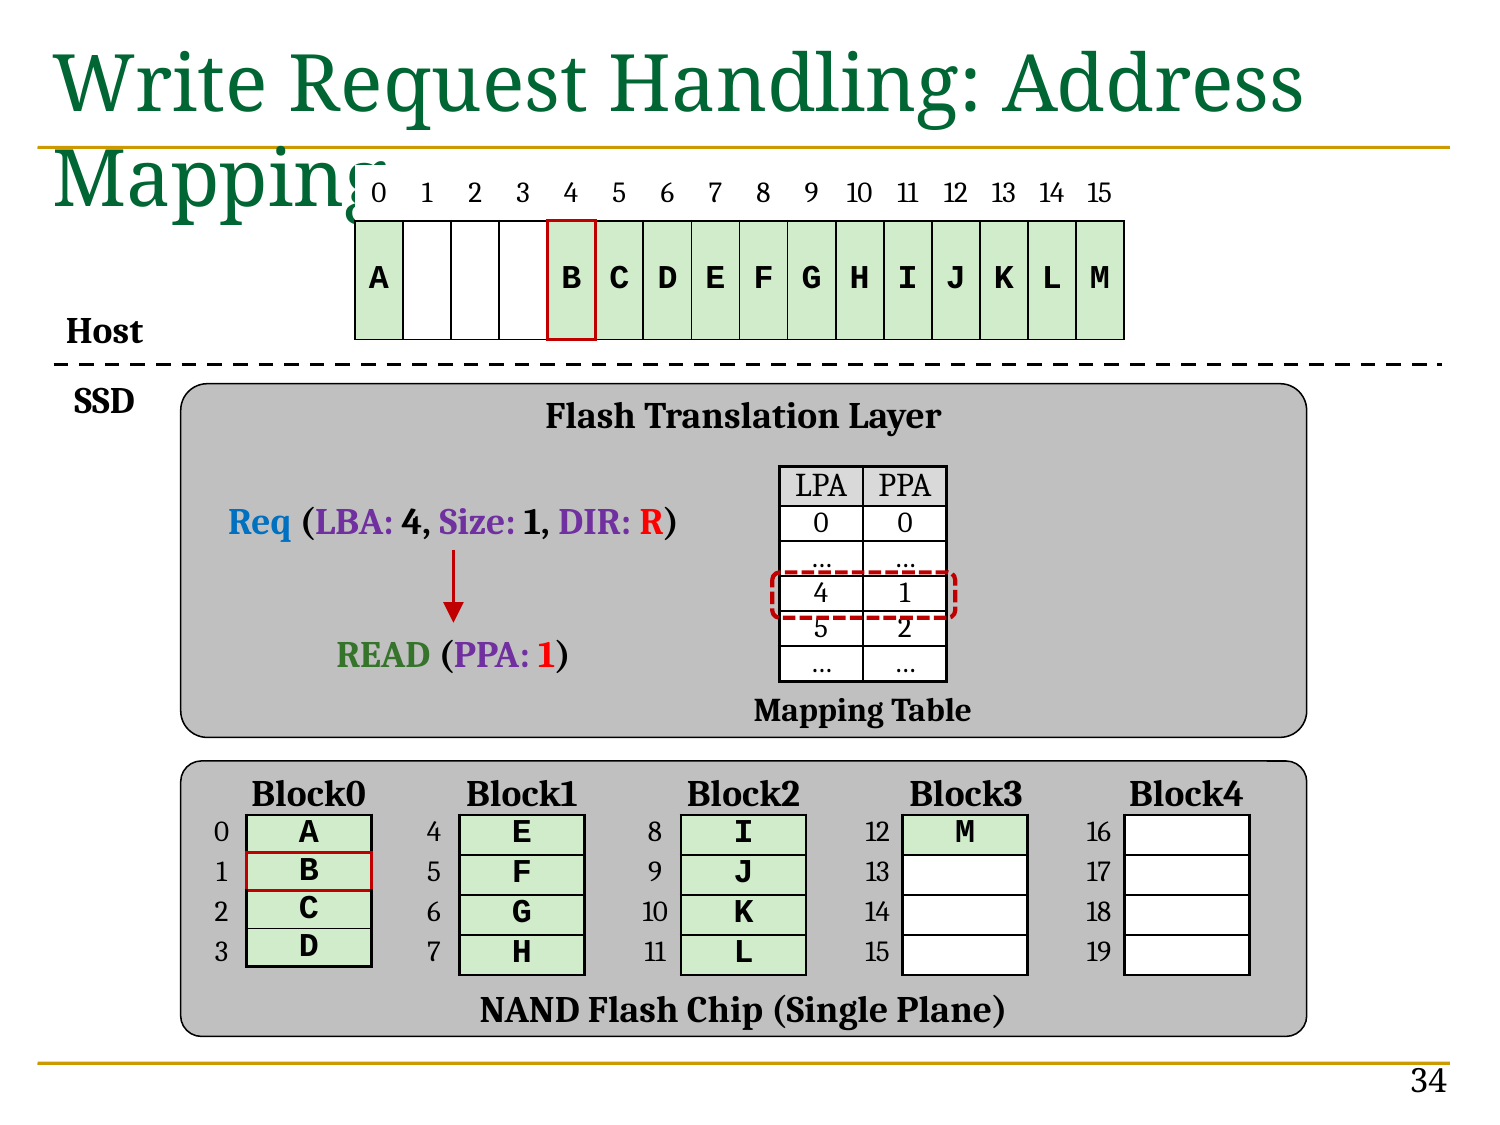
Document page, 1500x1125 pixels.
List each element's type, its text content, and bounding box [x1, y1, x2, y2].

table_cell 0 [864, 507, 945, 540]
table_header 3 [499, 165, 547, 220]
table_header 4 [547, 165, 595, 219]
table_cell 18 [1075, 895, 1123, 935]
table_header 8 [739, 165, 788, 220]
table_header 9 [788, 165, 836, 220]
table_cell F [740, 222, 787, 339]
table_cell L [1029, 222, 1075, 339]
table_header 10 [836, 165, 884, 220]
table_cell A [356, 222, 402, 339]
table_cell 5 [410, 855, 458, 895]
table_cell … [781, 647, 862, 680]
table_cell 17 [1075, 855, 1123, 895]
table_cell 9 [631, 855, 679, 895]
table_cell C [597, 222, 642, 339]
text_box Block2 [672, 761, 816, 822]
table_header E [461, 822, 583, 854]
text_box NAND Flash Chip (Single Plane) [180, 760, 1307, 1037]
table_cell I [885, 222, 931, 339]
table_cell [1126, 896, 1248, 934]
table_cell L [682, 936, 805, 974]
table_cell H [461, 936, 583, 974]
text_box SSD [59, 373, 150, 428]
table_cell [904, 856, 1026, 894]
text_box Block3 [894, 761, 1038, 822]
table_header 11 [884, 165, 932, 220]
table_header 0 [197, 815, 246, 855]
table_cell E [692, 222, 739, 339]
table_cell 13 [853, 855, 902, 895]
text_box READ (PPA: 1) [226, 623, 681, 683]
table_cell J [682, 856, 805, 894]
text_box Block0 [236, 761, 381, 822]
table_cell [1126, 936, 1248, 974]
table_header 12 [932, 165, 980, 220]
table_cell M [1077, 222, 1123, 339]
table_cell [904, 936, 1026, 974]
table_header 5 [595, 165, 643, 220]
table_cell H [837, 222, 883, 339]
table_cell [1126, 856, 1248, 894]
table_cell J [933, 222, 979, 339]
table_cell D [248, 929, 370, 965]
table_header I [682, 822, 805, 854]
table_cell … [864, 542, 945, 572]
table_header A [248, 822, 370, 851]
table_header 6 [643, 165, 691, 220]
table_cell B [248, 854, 370, 889]
table_cell 11 [631, 935, 679, 975]
table_cell 3 [197, 935, 246, 975]
table_cell G [788, 222, 835, 339]
table_header [1126, 822, 1248, 854]
table_cell 6 [410, 895, 458, 935]
table_cell K [682, 896, 805, 934]
table_cell 5 [781, 618, 862, 645]
title Write Request Handling: Address Mapping [37, 24, 1450, 200]
text_box Block4 [1114, 761, 1260, 822]
table_cell 1 [197, 855, 246, 895]
table_header 14 [1028, 165, 1076, 220]
table_cell F [461, 856, 583, 894]
table_cell B [549, 222, 594, 338]
table_header 12 [853, 815, 902, 855]
table_cell [904, 896, 1026, 934]
table_header 8 [631, 815, 679, 855]
table_cell C [248, 892, 370, 928]
table_header 15 [1076, 165, 1124, 220]
table_header 13 [980, 165, 1028, 220]
table_cell 15 [853, 935, 902, 975]
table_cell 2 [197, 895, 246, 935]
table_header 0 [355, 165, 403, 220]
table_header LPA [781, 468, 862, 505]
table_cell [404, 222, 450, 339]
text_box Flash Translation Layer [180, 383, 1307, 738]
table_header 7 [691, 165, 739, 220]
table_cell [452, 222, 498, 339]
text_box Block1 [451, 761, 593, 822]
text_box [772, 572, 956, 618]
table_cell 0 [781, 507, 862, 540]
table_cell 7 [410, 935, 458, 975]
text_box Mapping Table [738, 680, 988, 736]
slide_number 34 [1111, 1036, 1462, 1112]
table_cell [500, 222, 546, 339]
table_cell G [461, 896, 583, 934]
text_box Req (LBA: 4, Size: 1, DIR: R) [121, 489, 778, 550]
table_header 4 [410, 815, 458, 855]
table_header M [904, 822, 1026, 854]
table_cell 10 [631, 895, 679, 935]
table_cell K [981, 222, 1027, 339]
table_header 16 [1075, 815, 1123, 855]
table_cell 19 [1075, 935, 1123, 975]
table_header 1 [403, 165, 451, 220]
table_cell … [781, 542, 862, 572]
table_header PPA [864, 468, 945, 505]
table_cell 14 [853, 895, 902, 935]
table_cell … [864, 647, 945, 680]
table_cell 2 [864, 618, 945, 645]
table_header 2 [451, 165, 499, 220]
text_box Host [51, 298, 159, 358]
table_cell D [644, 222, 691, 339]
